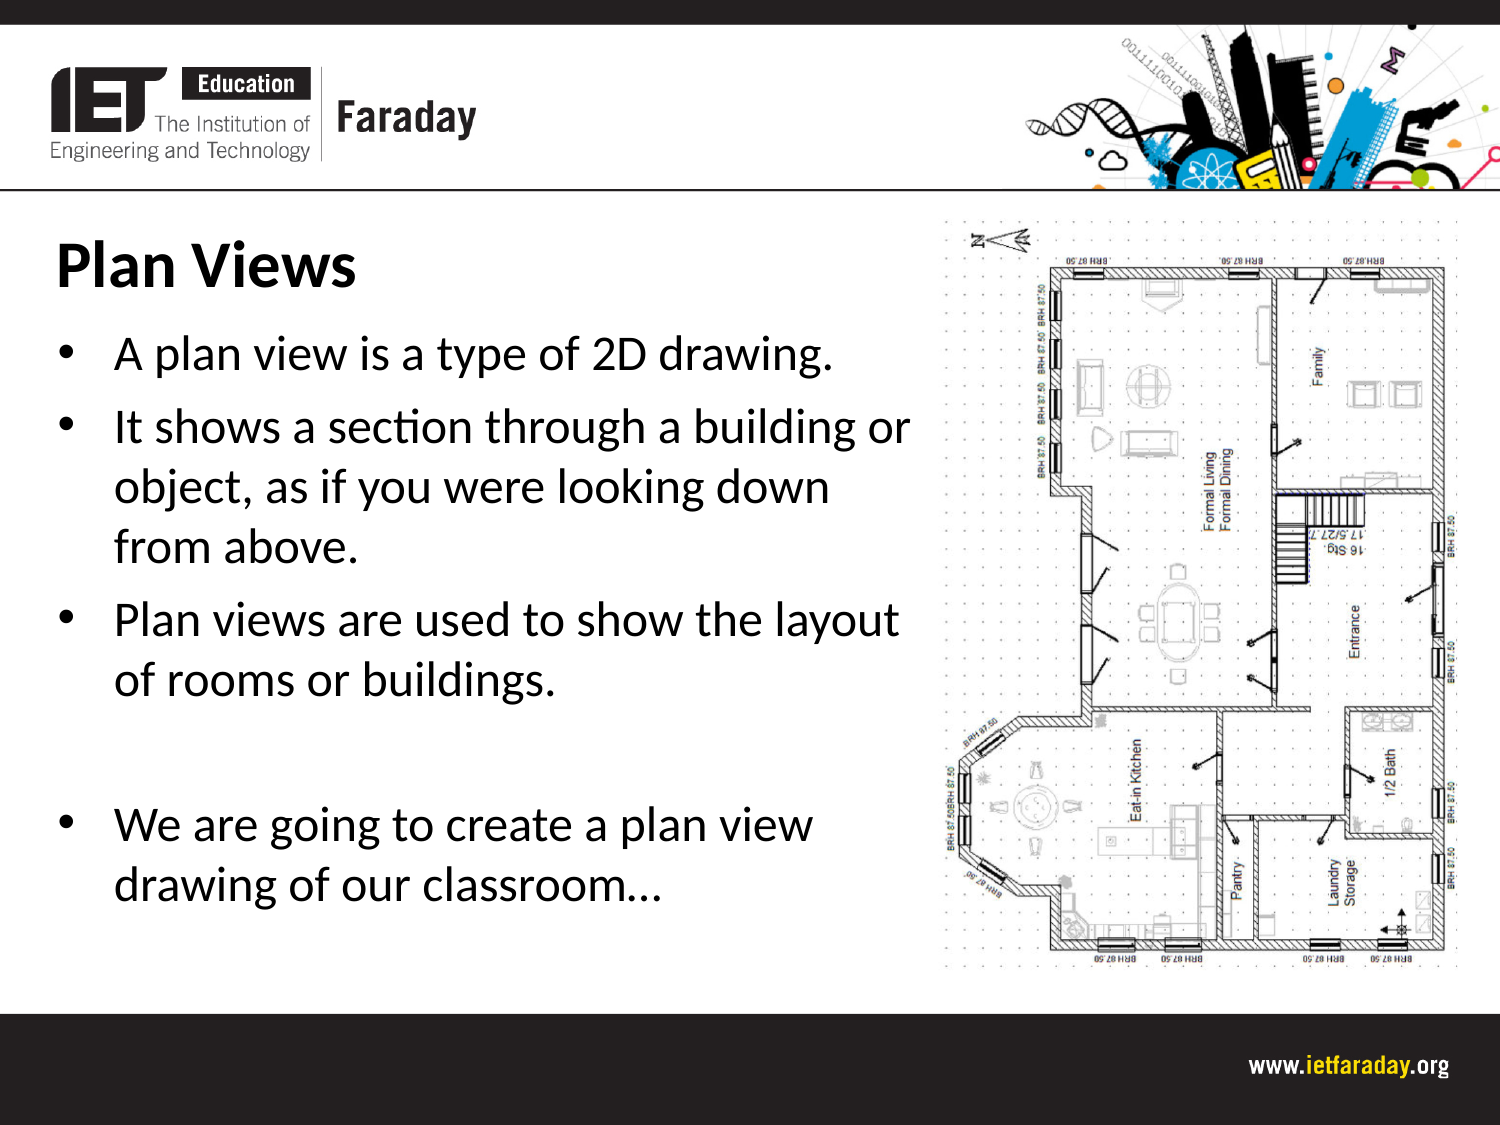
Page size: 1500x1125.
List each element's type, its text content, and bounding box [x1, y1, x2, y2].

text_box Plan Views [41, 212, 938, 308]
picture [0, 0, 1500, 1125]
text_box A plan view is a type of 2D drawing. It shows a section through a building or object, as if you were looking down from above. Plan views are used to show the layout of rooms or buildings. We are going to create a plan view drawing of our classroom… [42, 313, 939, 991]
